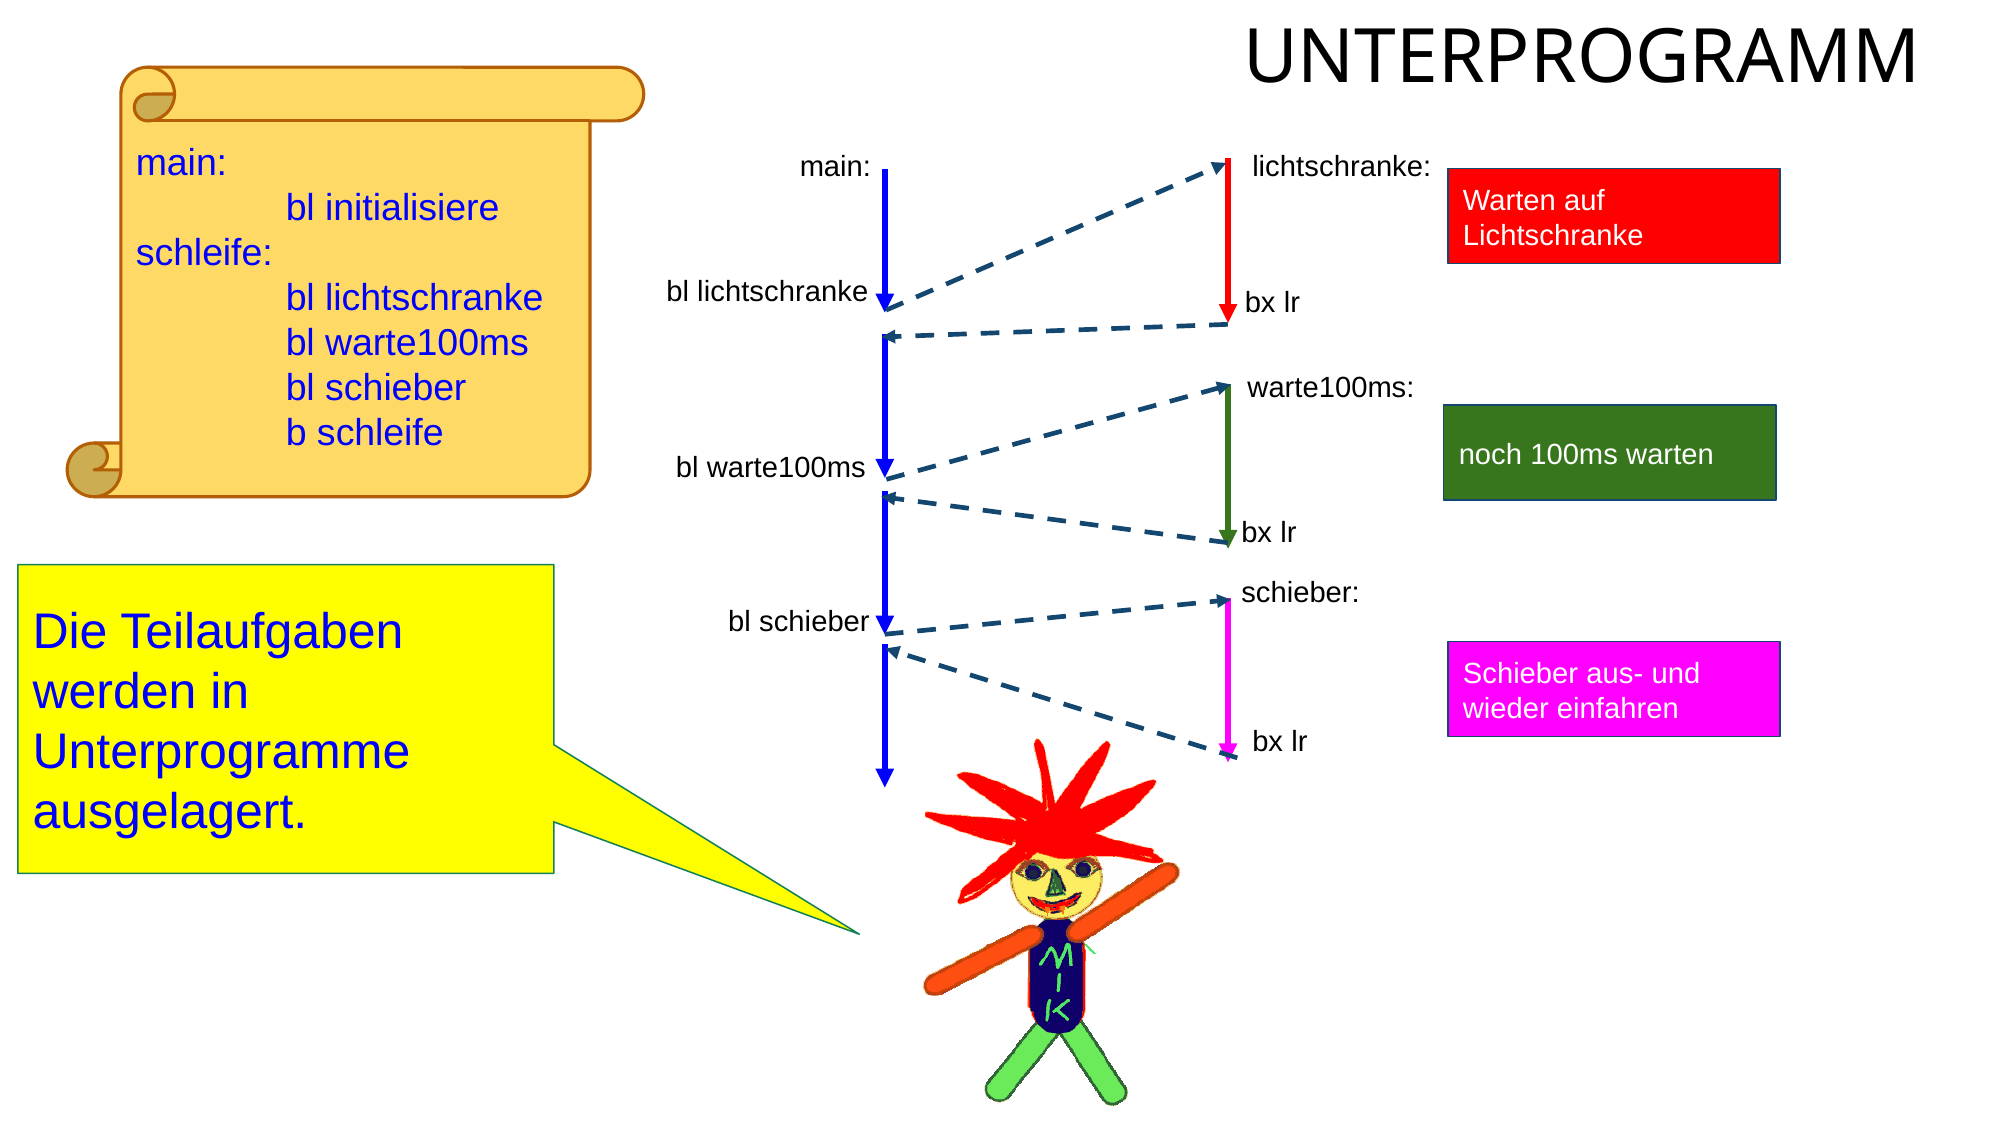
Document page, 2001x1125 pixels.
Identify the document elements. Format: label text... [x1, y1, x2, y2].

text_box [885, 162, 1227, 311]
text_box schieber: [1226, 579, 1396, 639]
text_box bl warte100ms [633, 433, 881, 514]
text_box bl lichtschranke [635, 257, 884, 338]
text_box bl schieber [685, 586, 884, 667]
title UNTERPROGRAMM [1228, 0, 2000, 116]
text_box noch 100ms warten [1443, 405, 1776, 500]
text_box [886, 384, 1232, 480]
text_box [884, 599, 1232, 635]
text_box Schieber aus- und wieder einfahren [1447, 641, 1781, 737]
text_box main: [769, 132, 887, 212]
text_box main: bl initialisiere schleife: bl lichtschranke bl warte100ms bl schieber b schleife [67, 67, 644, 497]
text_box bx lr [1237, 707, 1407, 788]
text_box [885, 648, 1238, 759]
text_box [880, 324, 1228, 338]
text_box Die Teilaufgaben werden in Unterprogramme ausgelagert. [17, 564, 860, 935]
picture [896, 729, 1197, 1114]
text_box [880, 496, 1228, 543]
text_box warte100ms: [1232, 353, 1454, 434]
text_box Warten auf Lichtschranke [1447, 168, 1781, 264]
text_box bx lr [1229, 267, 1399, 348]
text_box bx lr [1226, 498, 1396, 579]
text_box lichtschranke: [1237, 132, 1491, 212]
